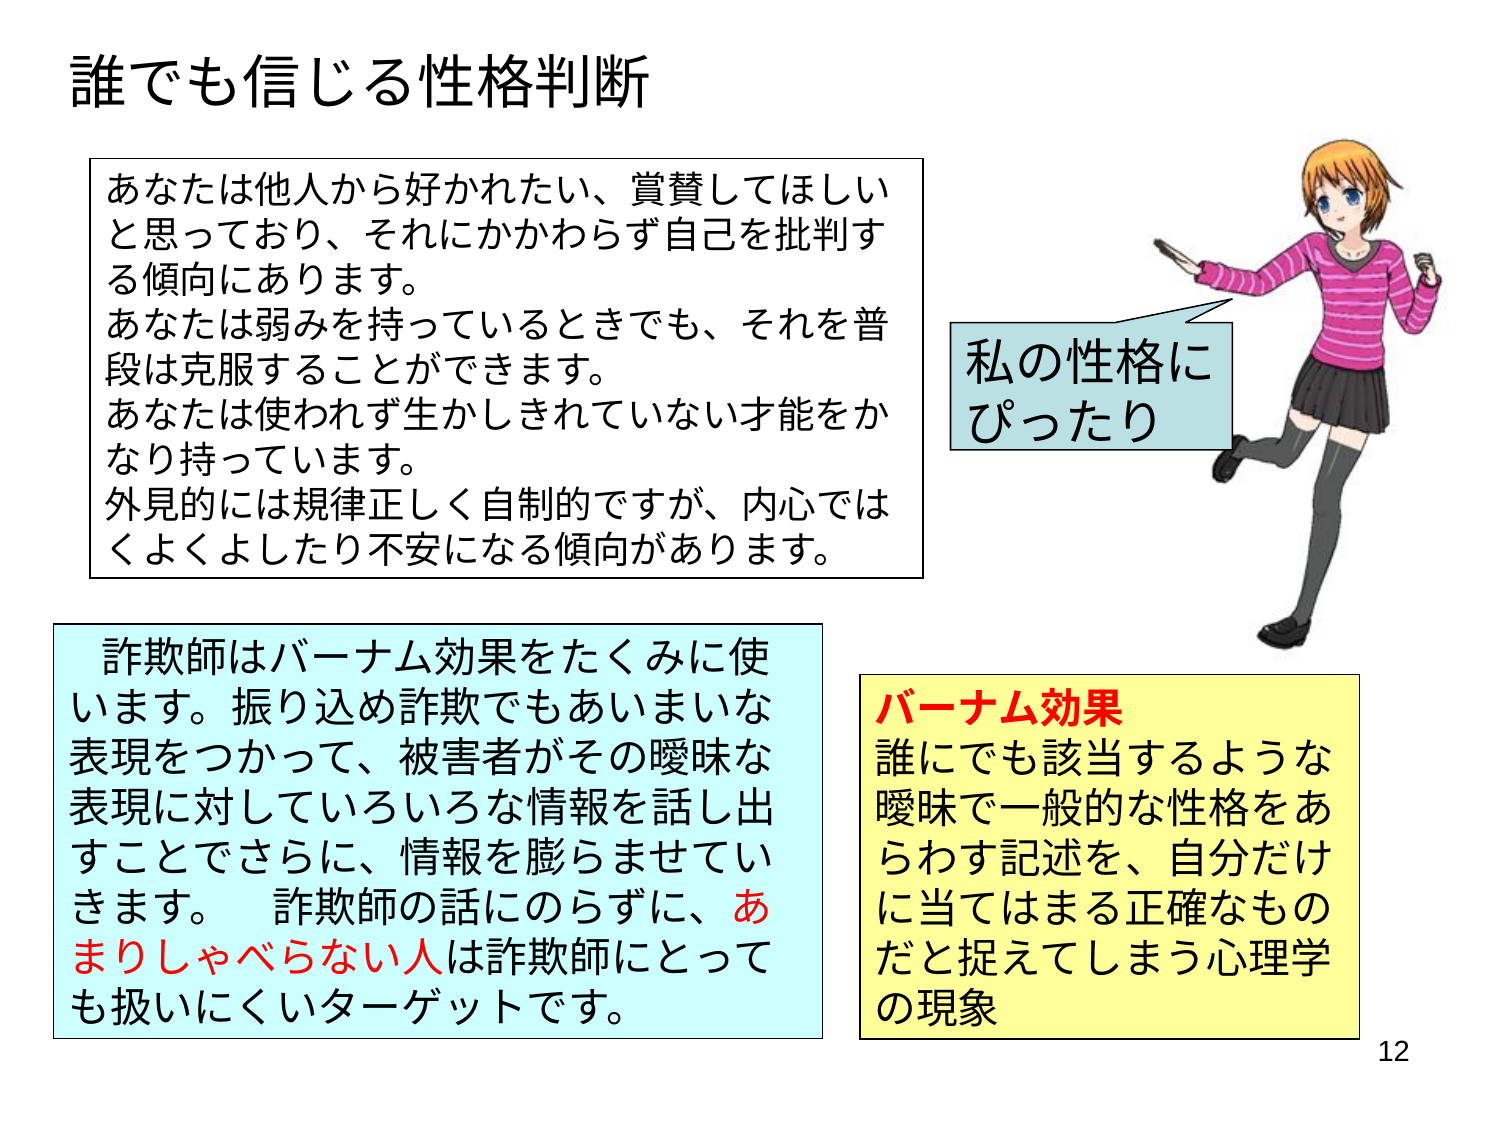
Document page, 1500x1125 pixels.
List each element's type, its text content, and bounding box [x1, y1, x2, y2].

text_box バーナム効果 誰にでも該当するような曖昧で一般的な性格をあらわす記述を、自分だけに当てはまる正確なものだと捉えてしまう心理学の現象 [859, 674, 1360, 1040]
slide_number 12 [1074, 1024, 1425, 1103]
picture [1147, 134, 1448, 660]
text_box 私の性格にぴったり [950, 316, 1147, 450]
text_box 詐欺師はバーナム効果をたくみに使います。振り込め詐欺でもあいまいな表現をつかって、被害者がその曖昧な表現に対していろいろな情報を話し出すことでさらに、情報を膨らませていきます。 詐欺師の話にのらずに、あまりしゃべらない人は詐欺師にとっても扱いにくいターゲットです。 [53, 623, 823, 1039]
text_box あなたは他人から好かれたい、賞賛してほしいと思っており、それにかかわらず自己を批判する傾向にあります。 あなたは弱みを持っているときでも、それを普段は克服することができます。 あなたは使われず生かしきれていない才能をかなり持っています。 外見的には規律正しく自制的ですが、内心ではくよくよしたり不安になる傾向があります。 [89, 158, 924, 579]
text_box 誰でも信じる性格判断 [53, 38, 1353, 123]
